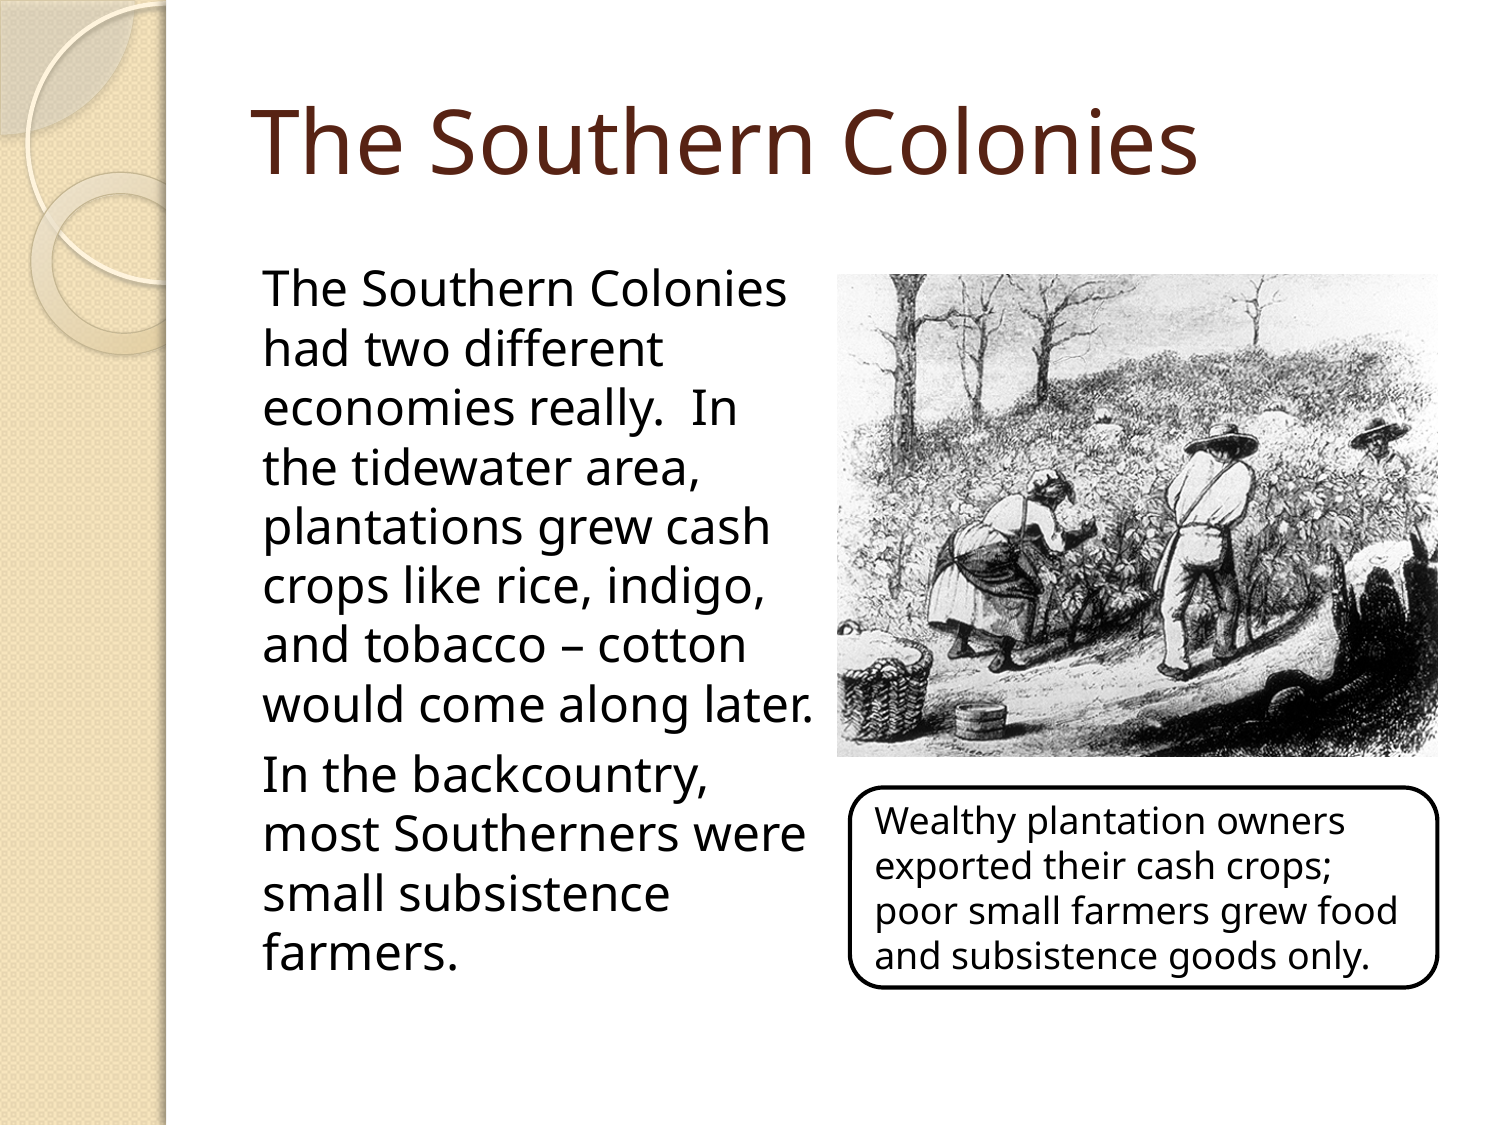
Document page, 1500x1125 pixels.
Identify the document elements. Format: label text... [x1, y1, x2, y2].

list The Southern Colonies had two different economies really. In the tidewater area, plantations grew cash crops like rice, indigo, and tobacco – cotton would come along later. In the backcountry, most Southerners were small subsistence farmers. [235, 249, 836, 1015]
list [837, 274, 1438, 757]
text_box Wealthy plantation owners exported their cash crops; poor small farmers grew food and subsistence goods only. [847, 785, 1440, 990]
title The Southern Colonies [235, 45, 1466, 233]
